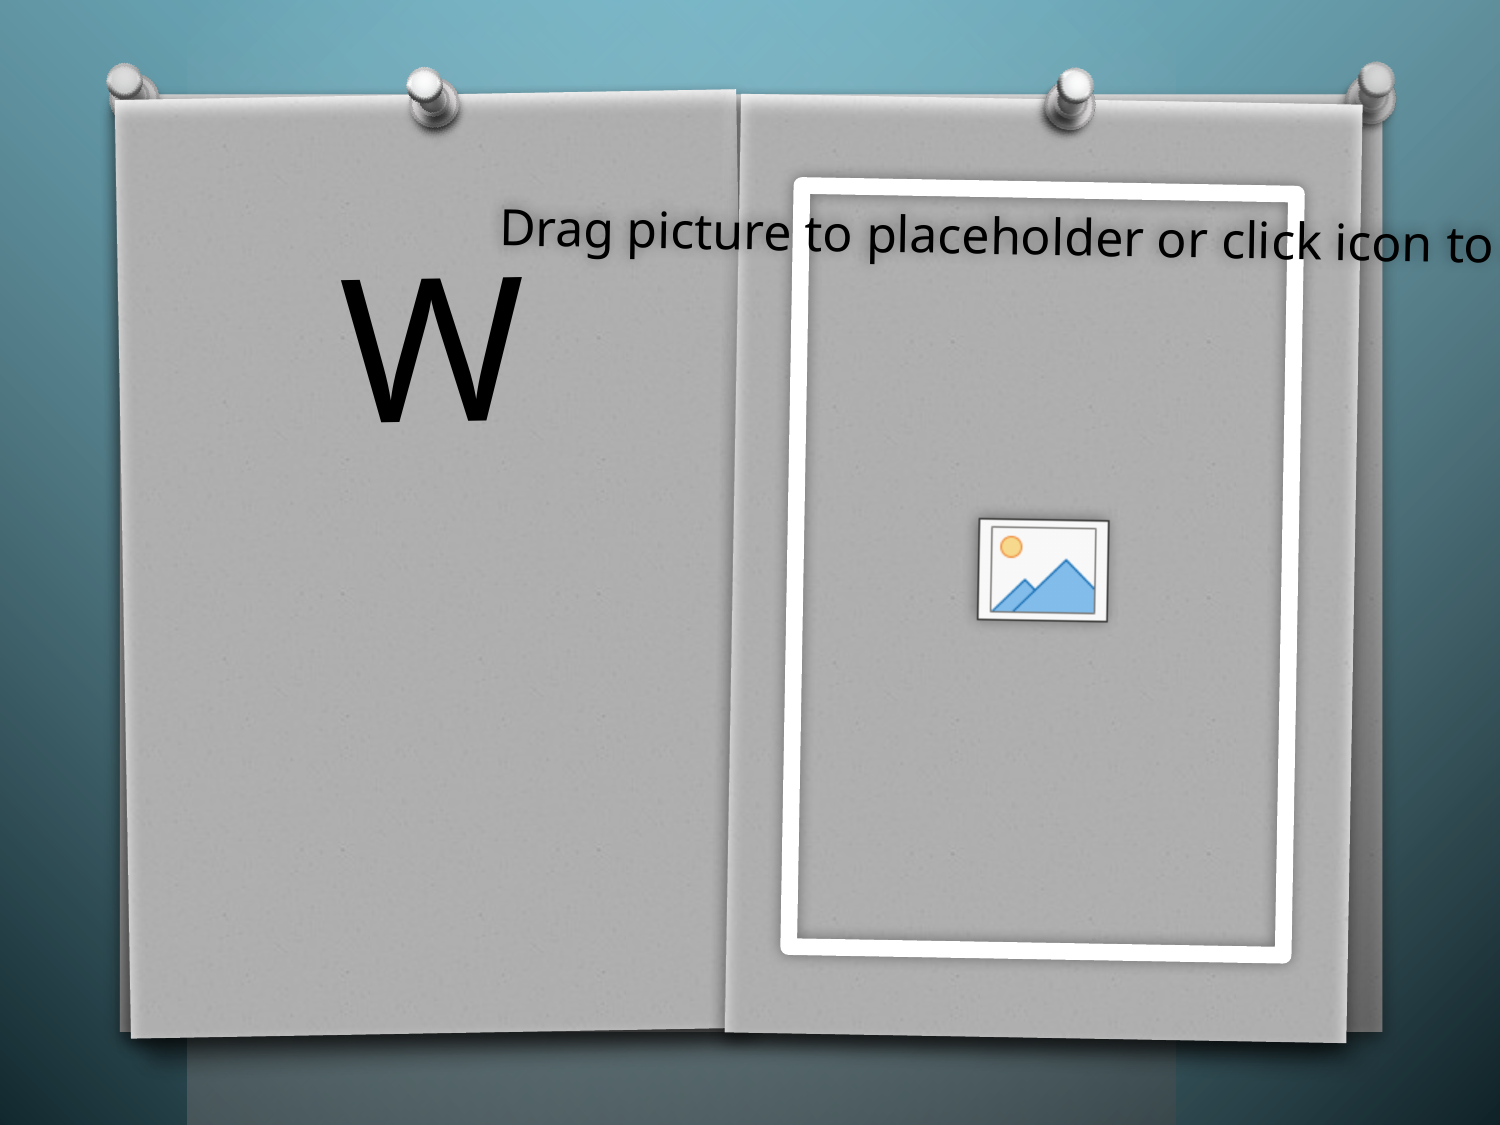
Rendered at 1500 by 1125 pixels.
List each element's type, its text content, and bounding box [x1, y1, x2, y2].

picture [1016, 41, 1138, 162]
title W [179, 222, 687, 475]
picture [803, 197, 1282, 943]
picture [375, 33, 497, 157]
